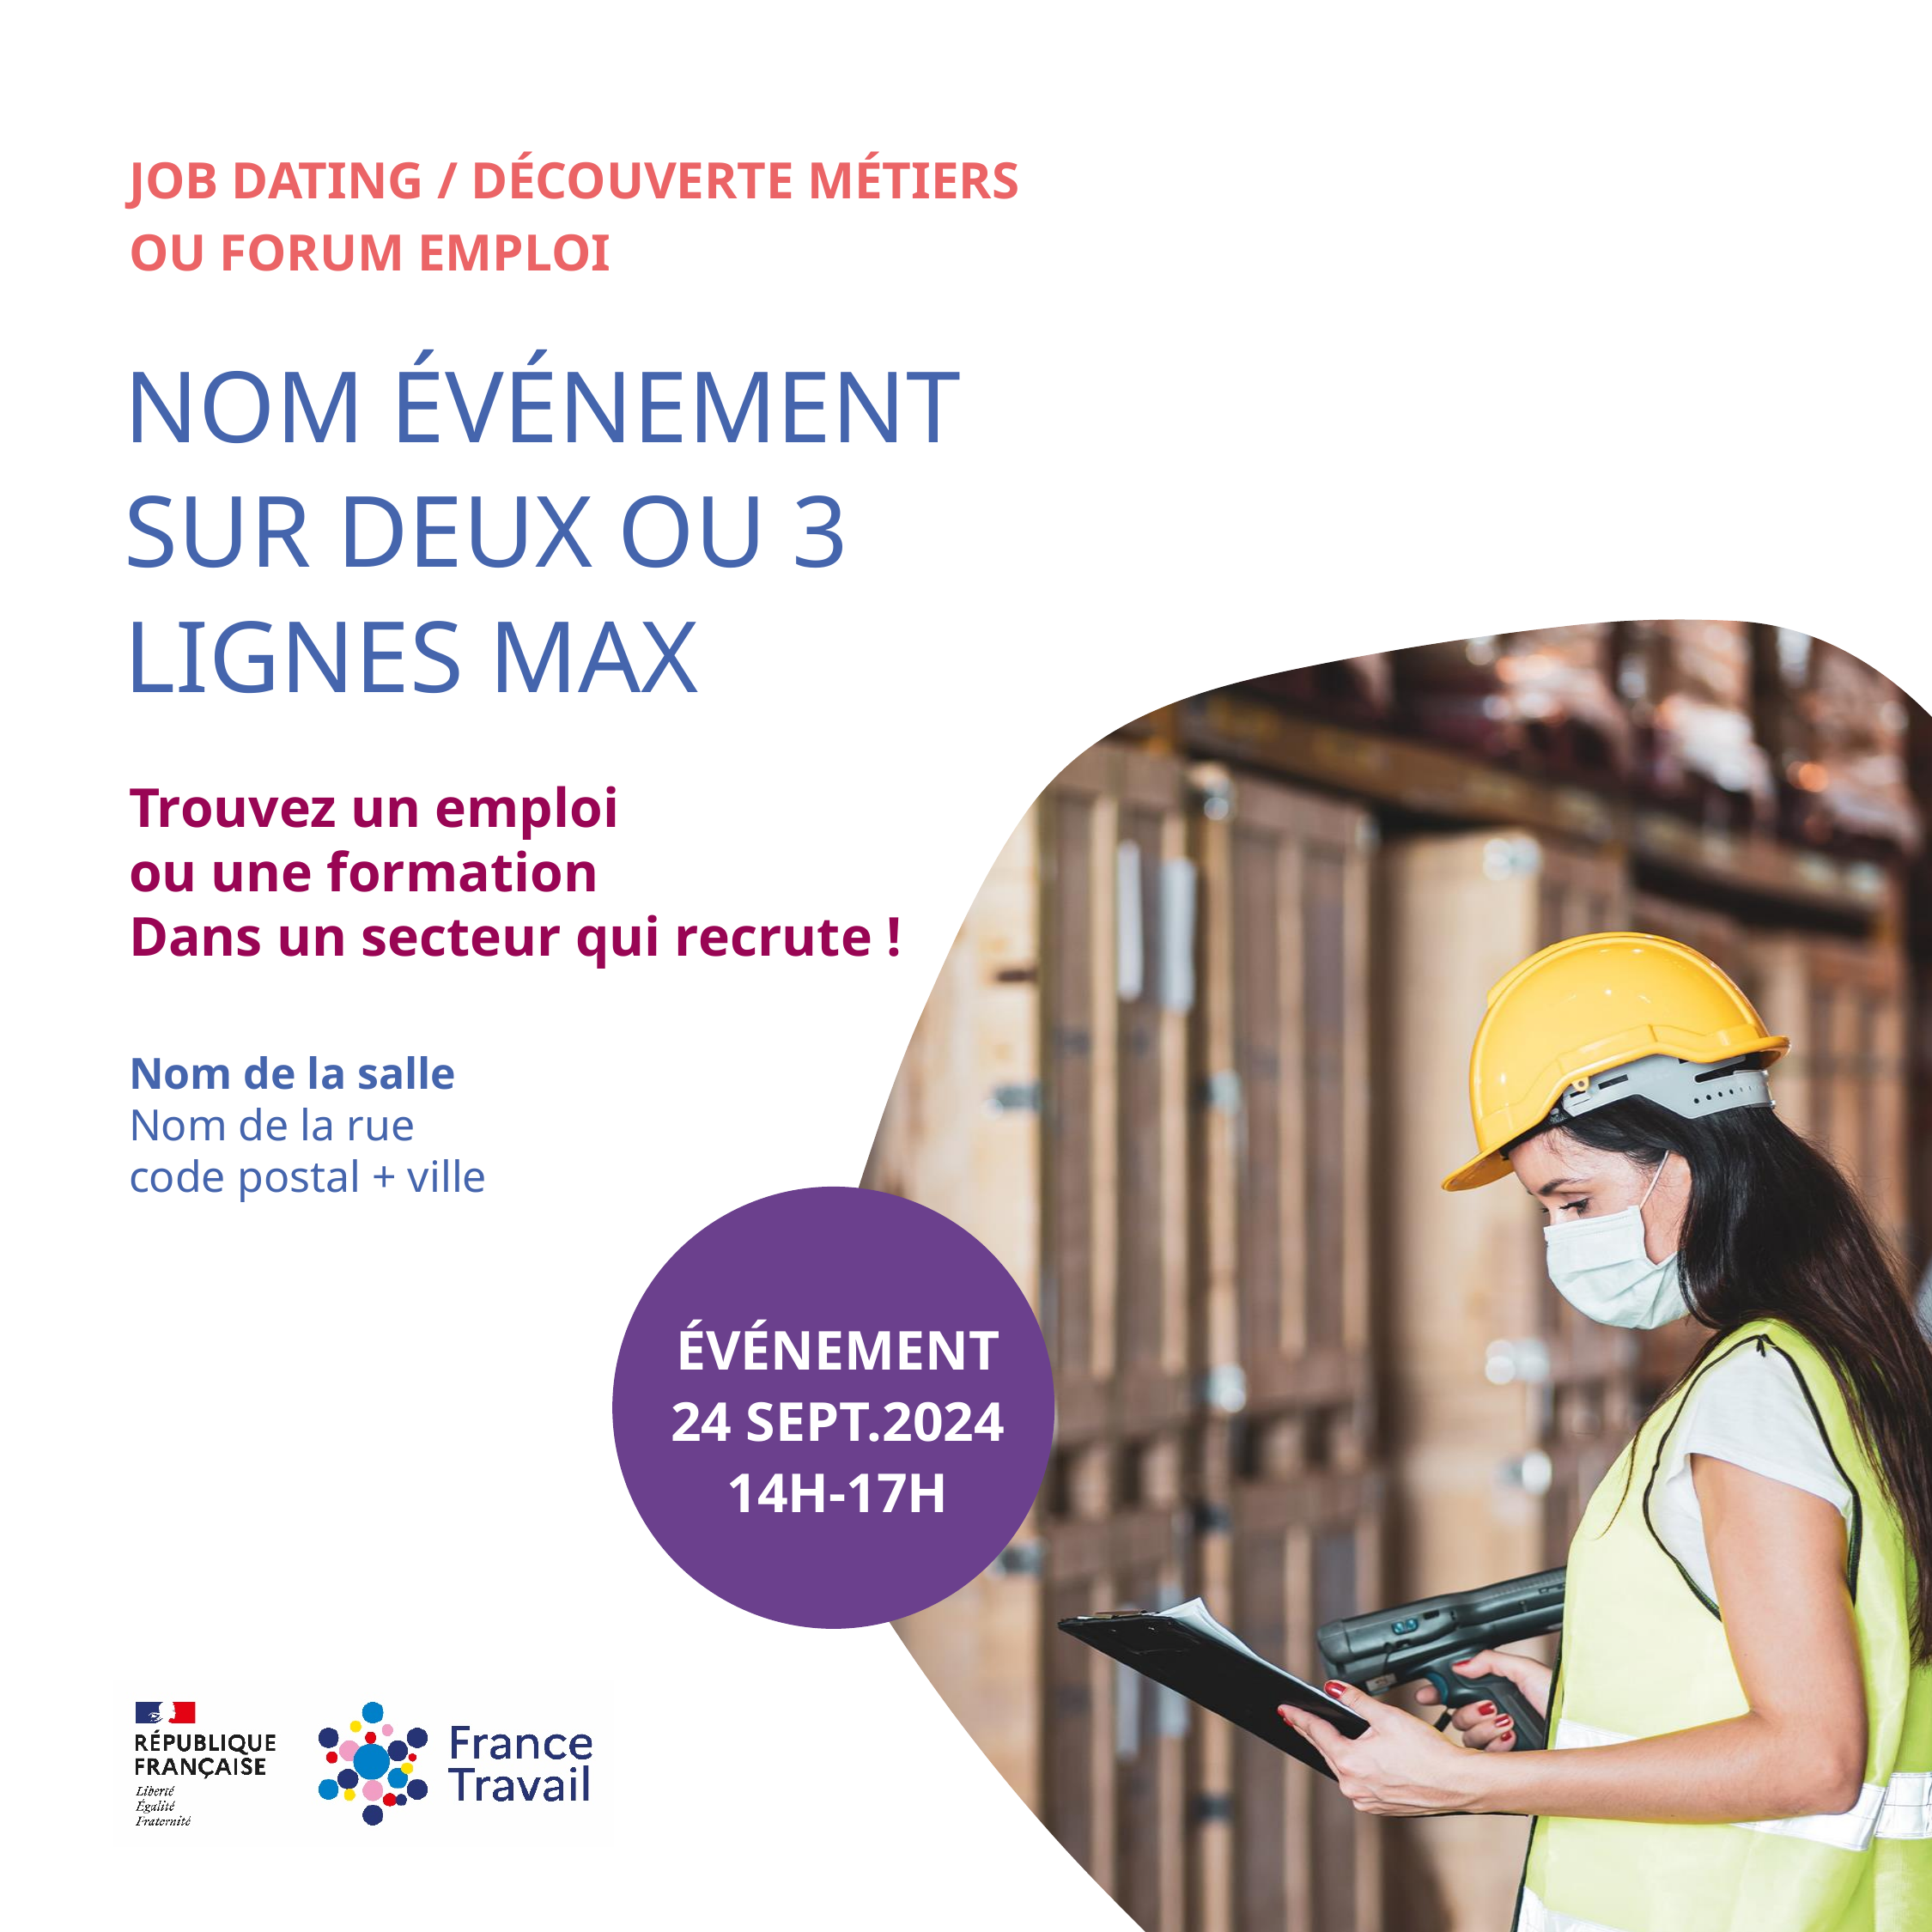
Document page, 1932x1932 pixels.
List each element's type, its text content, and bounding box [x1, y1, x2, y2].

text_box Événement 24 sept.2024 14h-17h [536, 1302, 1139, 1530]
text_box [648, 1530, 1019, 1630]
text_box Trouvez un emploi ou une formation Dans un secteur qui recrute ! [116, 767, 1165, 973]
picture [113, 1680, 614, 1847]
text_box Nom de la salle Nom de la rue code postal + ville [116, 1040, 1252, 1207]
text_box [638, 1207, 1029, 1302]
text_box Nom événement Sur deux ou 3 lignes max [111, 330, 1210, 719]
text_box Job dating / découverte métiers ou Forum emploi [116, 131, 1214, 288]
text_box [890, 619, 1932, 1932]
